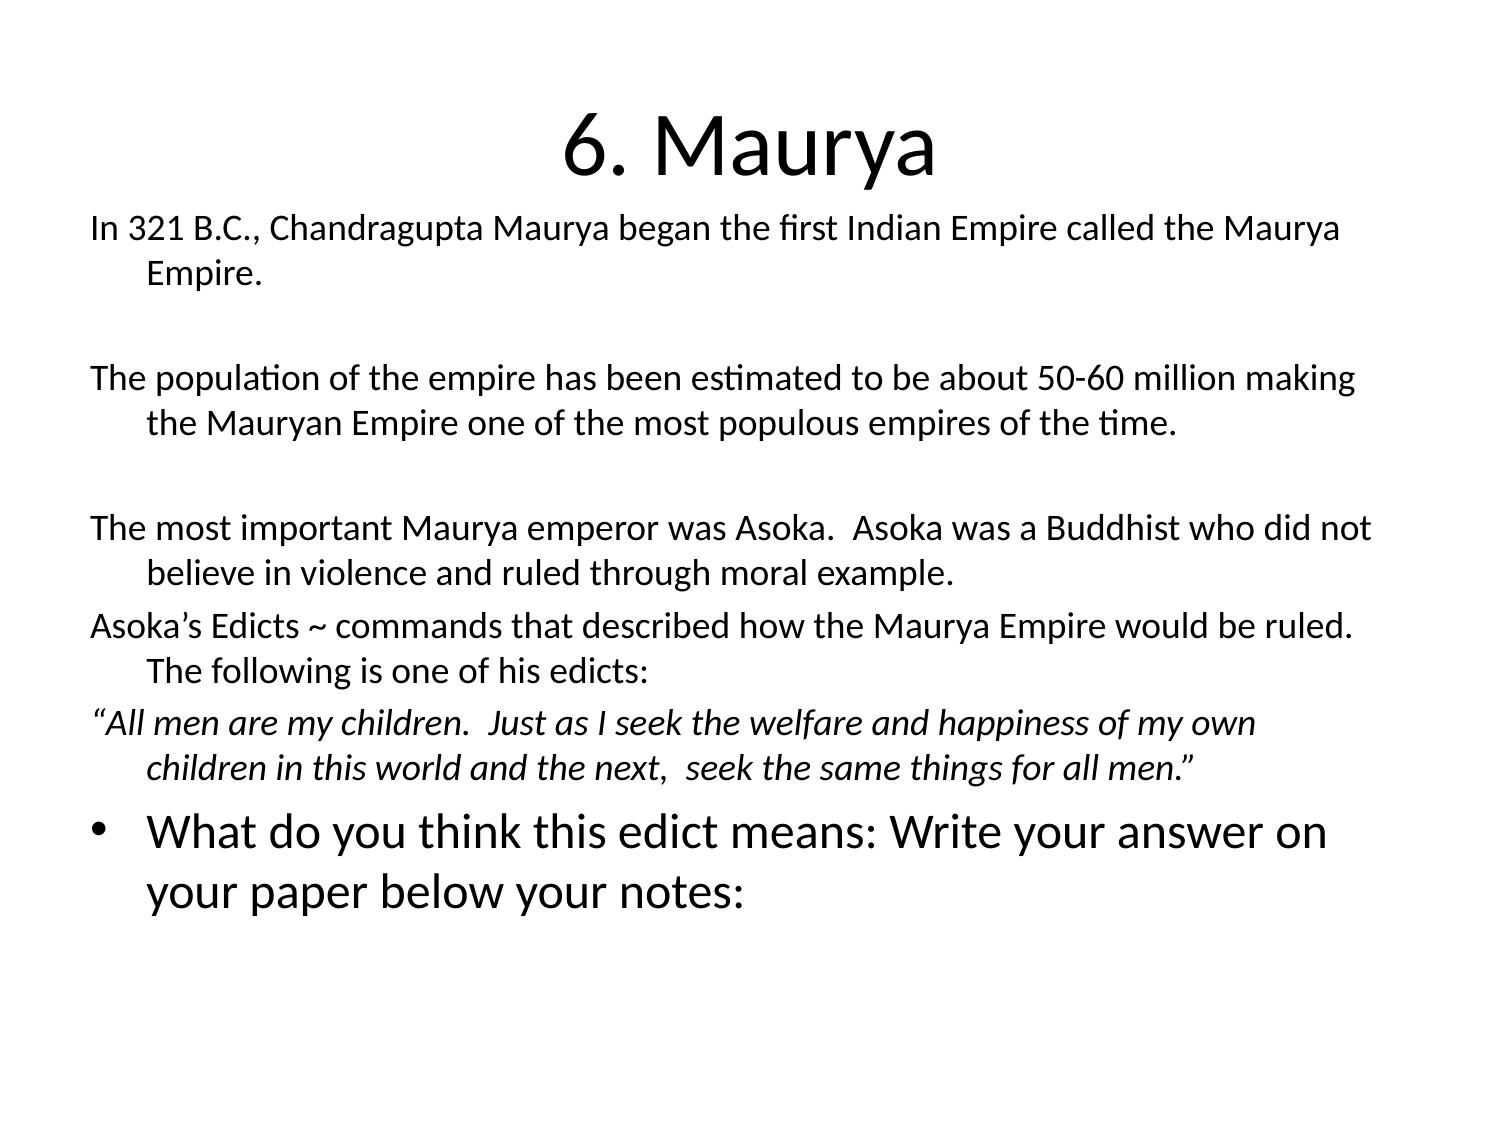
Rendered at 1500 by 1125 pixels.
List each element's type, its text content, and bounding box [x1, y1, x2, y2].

list In 321 B.C., Chandragupta Maurya began the first Indian Empire called the Maurya Empire. The population of the empire has been estimated to be about 50-60 million making the Mauryan Empire one of the most populous empires of the time. The most important Maurya emperor was Asoka. Asoka was a Buddhist who did not believe in violence and ruled through moral example. Asoka’s Edicts ~ commands that described how the Maurya Empire would be ruled. The following is one of his edicts: “All men are my children. Just as I seek the welfare and happiness of my own children in this world and the next, seek the same things for all men.” What do you think this edict means: Write your answer on your paper below your notes: [75, 195, 1398, 1066]
title 6. Maurya [75, 45, 1425, 233]
